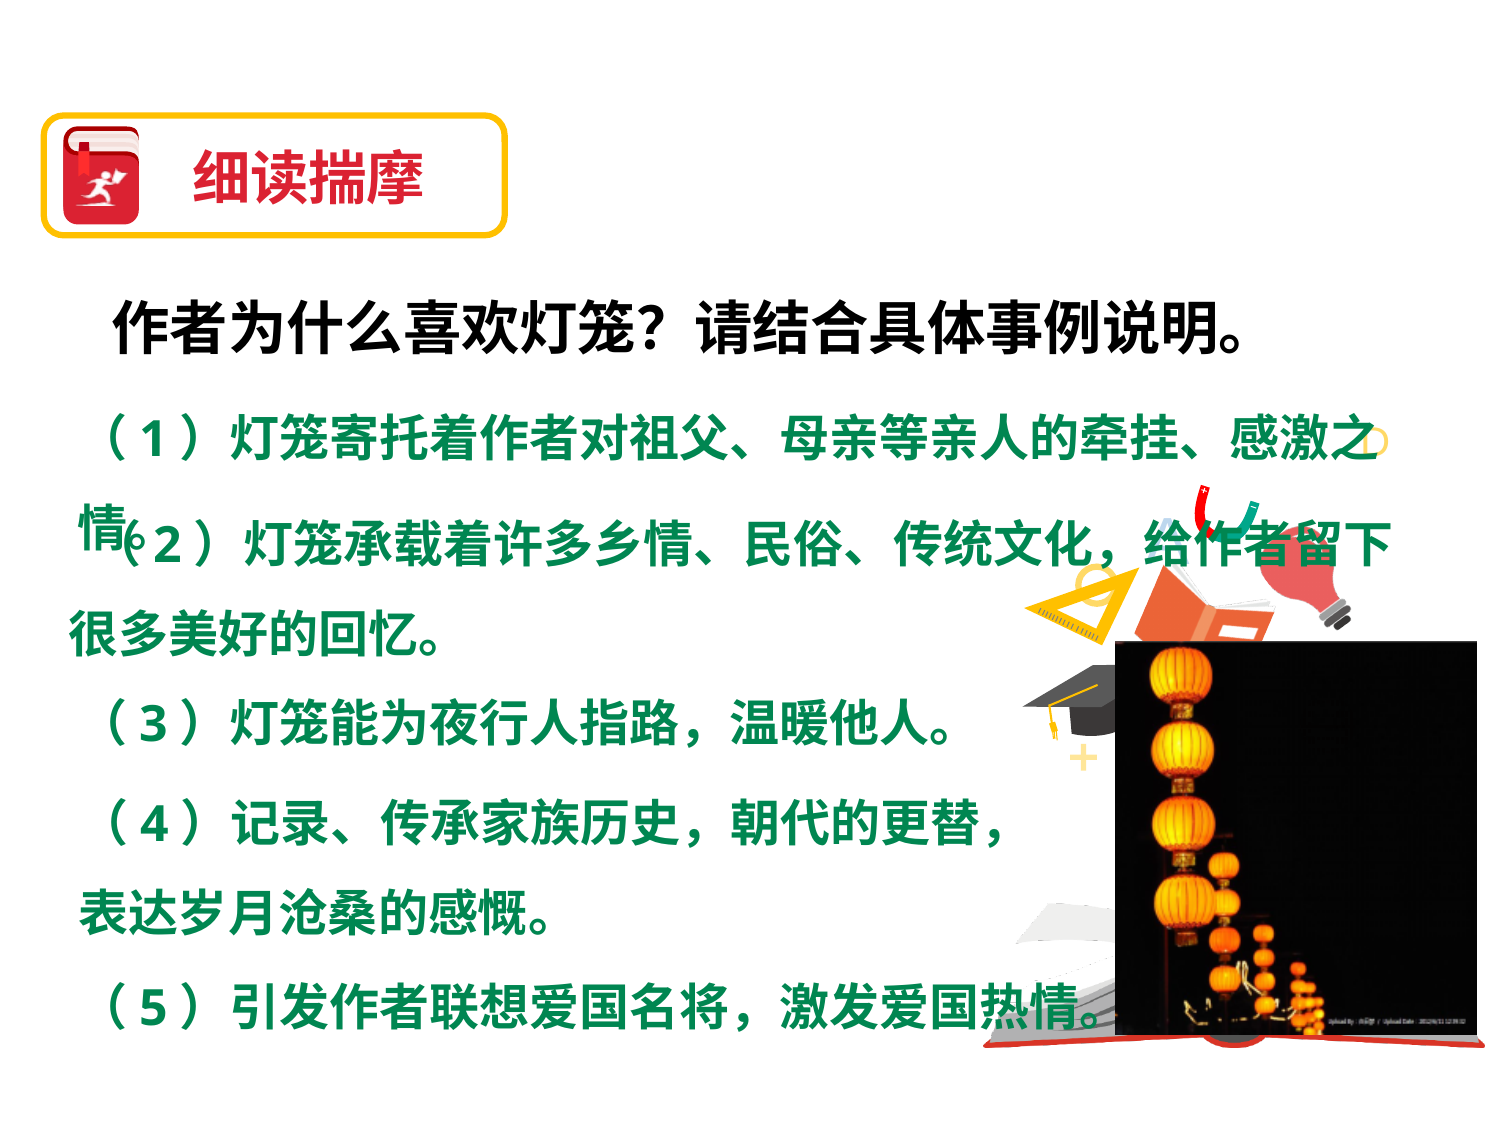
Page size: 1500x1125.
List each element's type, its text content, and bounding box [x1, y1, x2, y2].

text_box 作者为什么喜欢灯笼？请结合具体事例说明。 [53, 248, 1375, 369]
text_box （3）灯笼能为夜行人指路，温暖他人。 [62, 670, 1115, 759]
picture [983, 641, 1485, 1048]
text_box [43, 115, 505, 236]
text_box （4）记录、传承家族历史，朝代的更替，表达岁月沧桑的感慨。 [63, 754, 1070, 938]
text_box （2）灯笼承载着许多乡情、民俗、传统文化，给作者留下很多美好的回忆。 [53, 475, 1436, 670]
text_box （1）灯笼寄托着作者对祖父、母亲等亲人的牵挂、感激之情。 [62, 369, 1438, 565]
text_box （5）引发作者联想爱国名将，激发爱国热情。 [62, 938, 1343, 1043]
